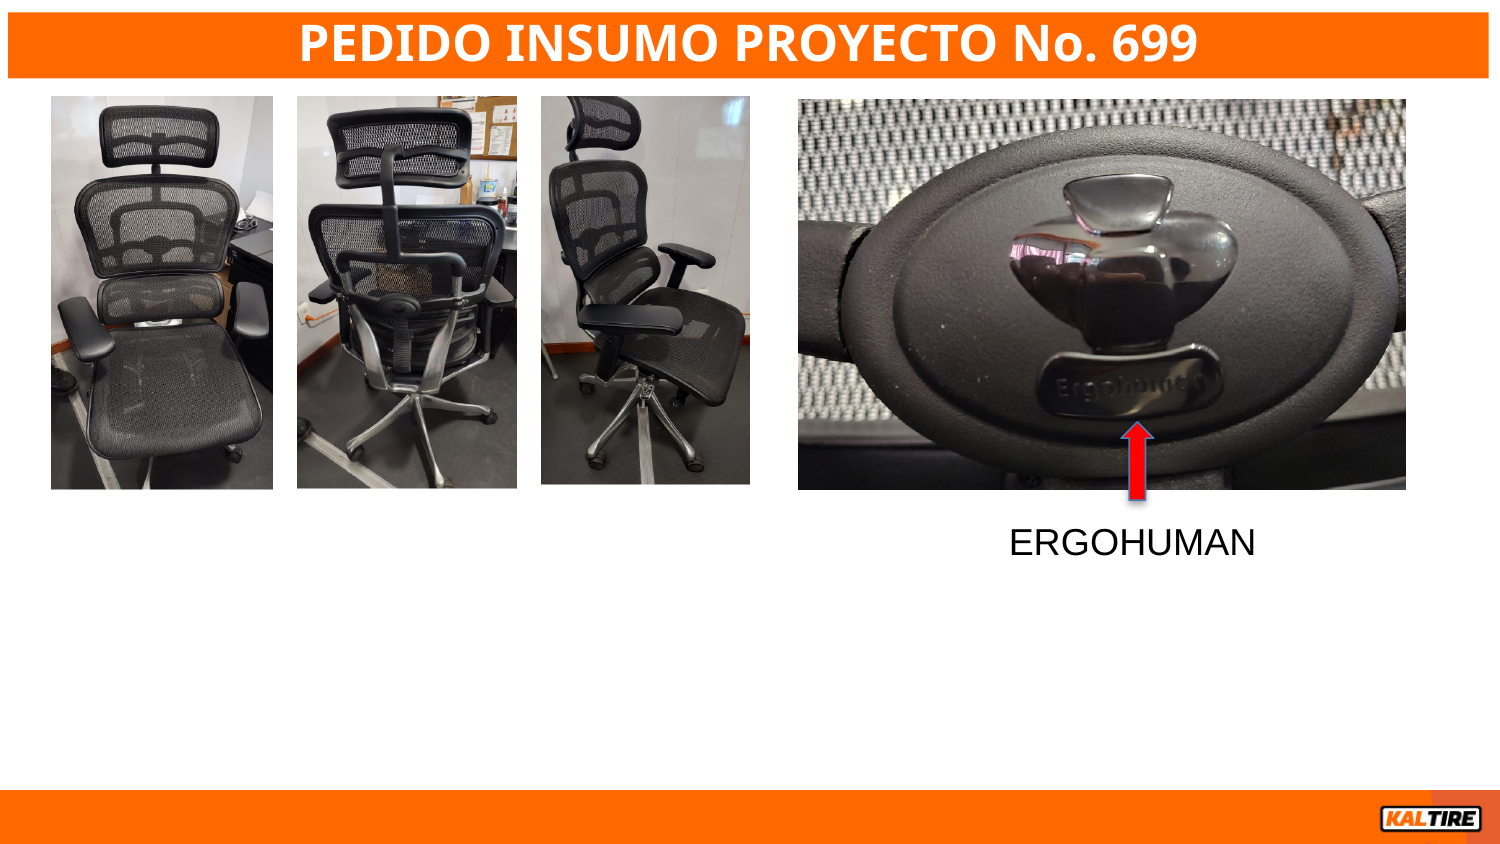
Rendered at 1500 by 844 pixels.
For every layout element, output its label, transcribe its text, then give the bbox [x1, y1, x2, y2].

picture [540, 96, 751, 485]
text_box PEDIDO INSUMO PROYECTO No. 699 [8, 12, 1489, 79]
text_box [1128, 498, 1147, 502]
picture [797, 99, 1406, 490]
picture [0, 790, 1500, 844]
picture [50, 96, 273, 490]
text_box ERGOHUMAN [994, 510, 1430, 571]
picture [297, 96, 517, 490]
